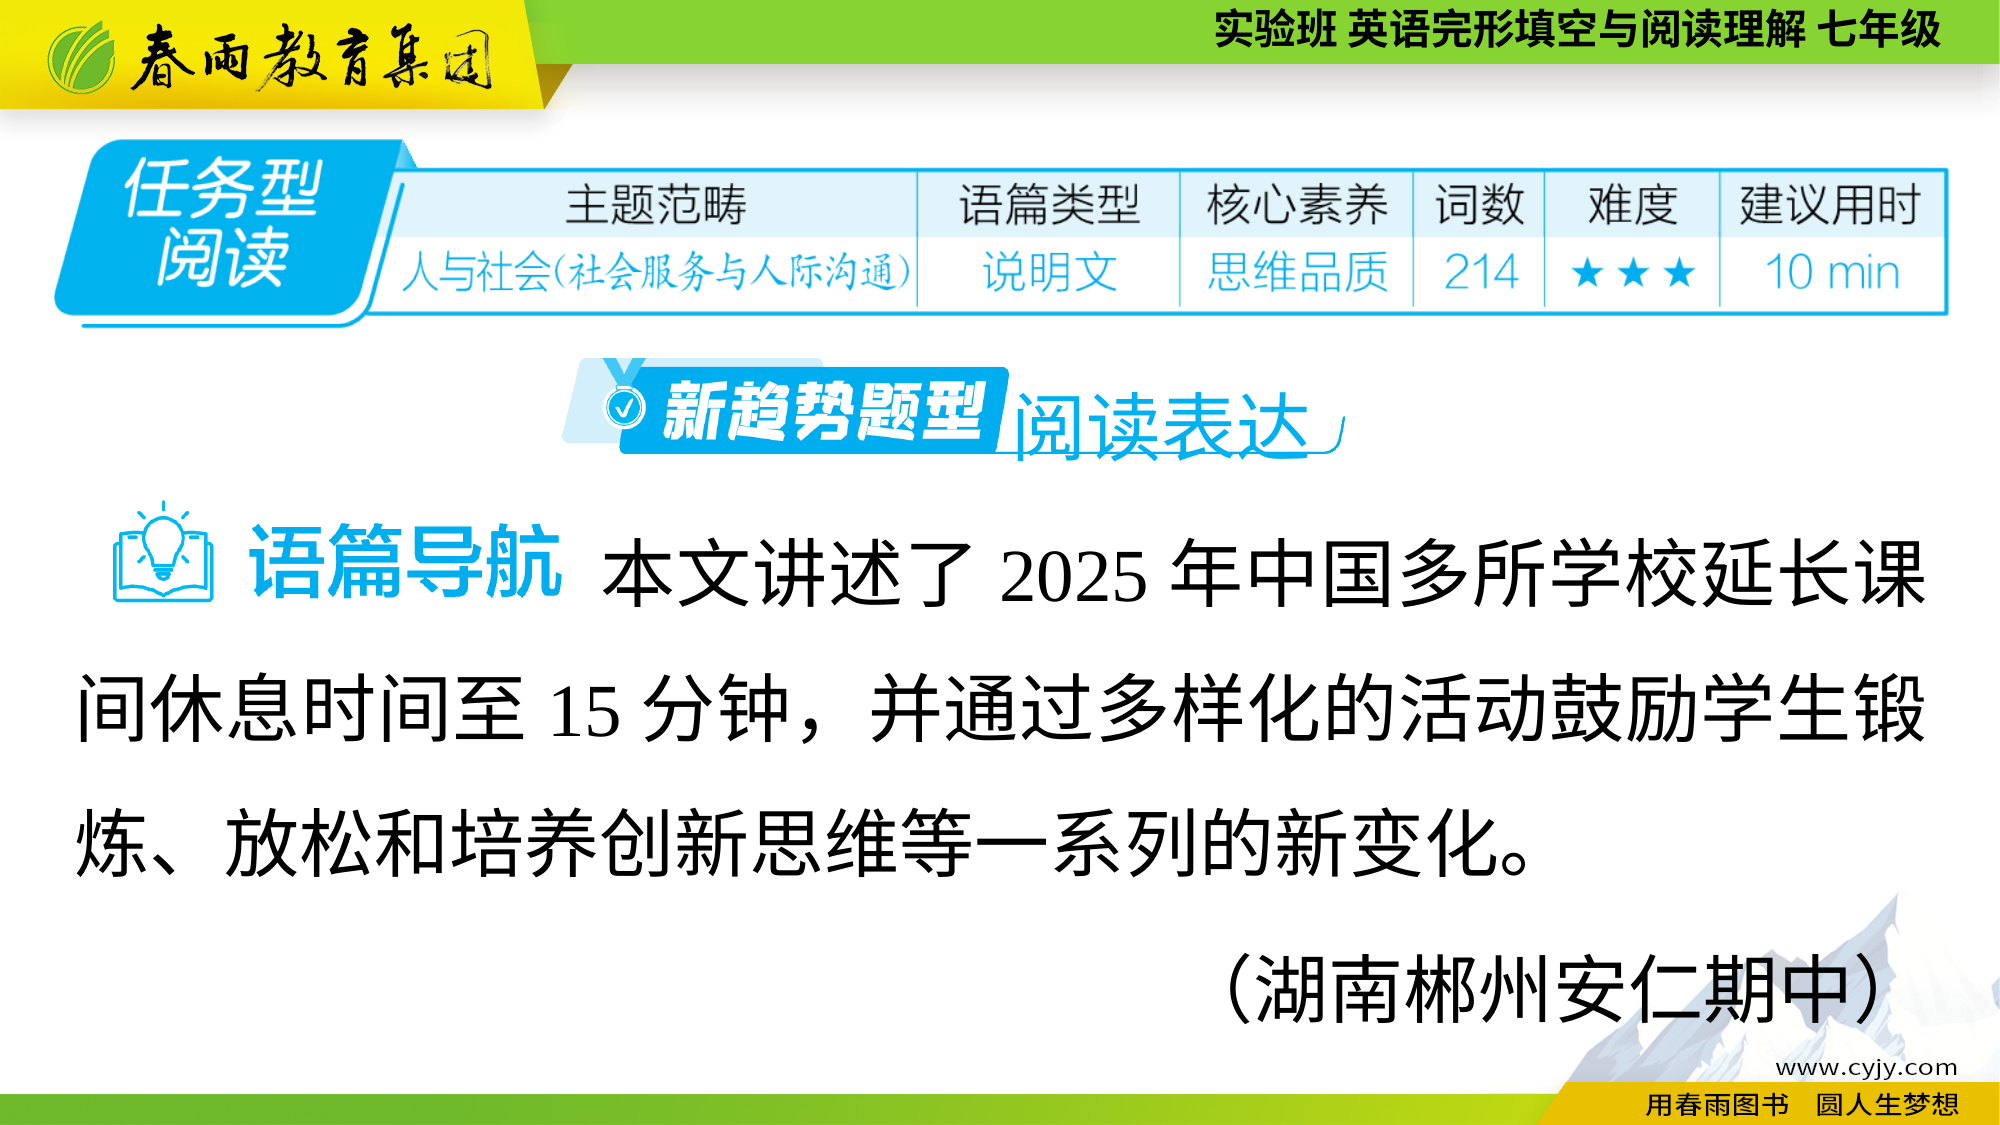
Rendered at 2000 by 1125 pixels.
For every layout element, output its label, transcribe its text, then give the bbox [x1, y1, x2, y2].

text_box 阅读表达 [59, 344, 1944, 474]
text_box （湖南郴州安仁期中） [59, 890, 1944, 1041]
picture [0, 0, 2000, 1125]
list 本文讲述了2025年中国多所学校延长课间休息时间至15分钟，并通过多样化的活动鼓励学生锻炼、放松和培养创新思维等一系列的新变化。 [59, 474, 1944, 881]
